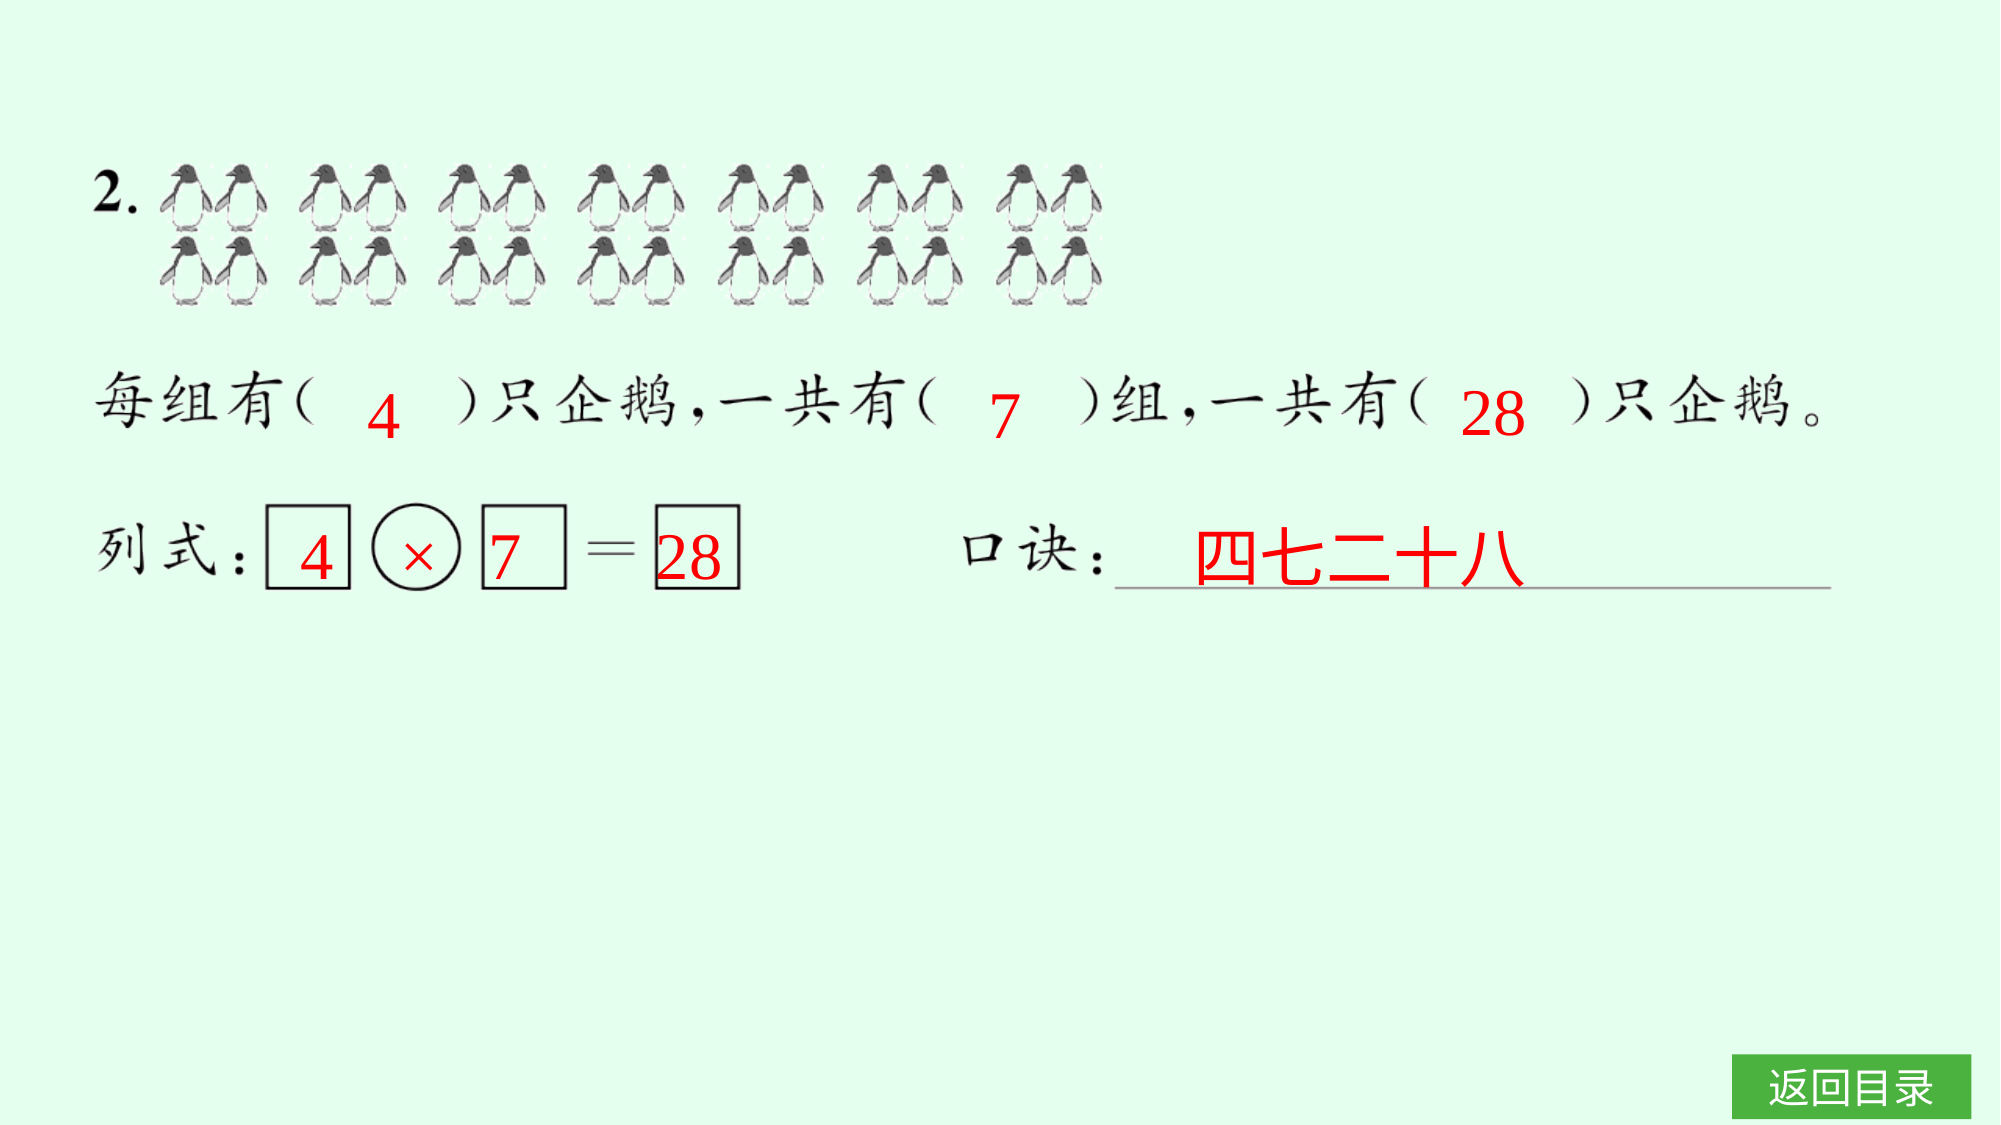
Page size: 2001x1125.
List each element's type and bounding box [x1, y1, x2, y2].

picture [54, 153, 1892, 615]
